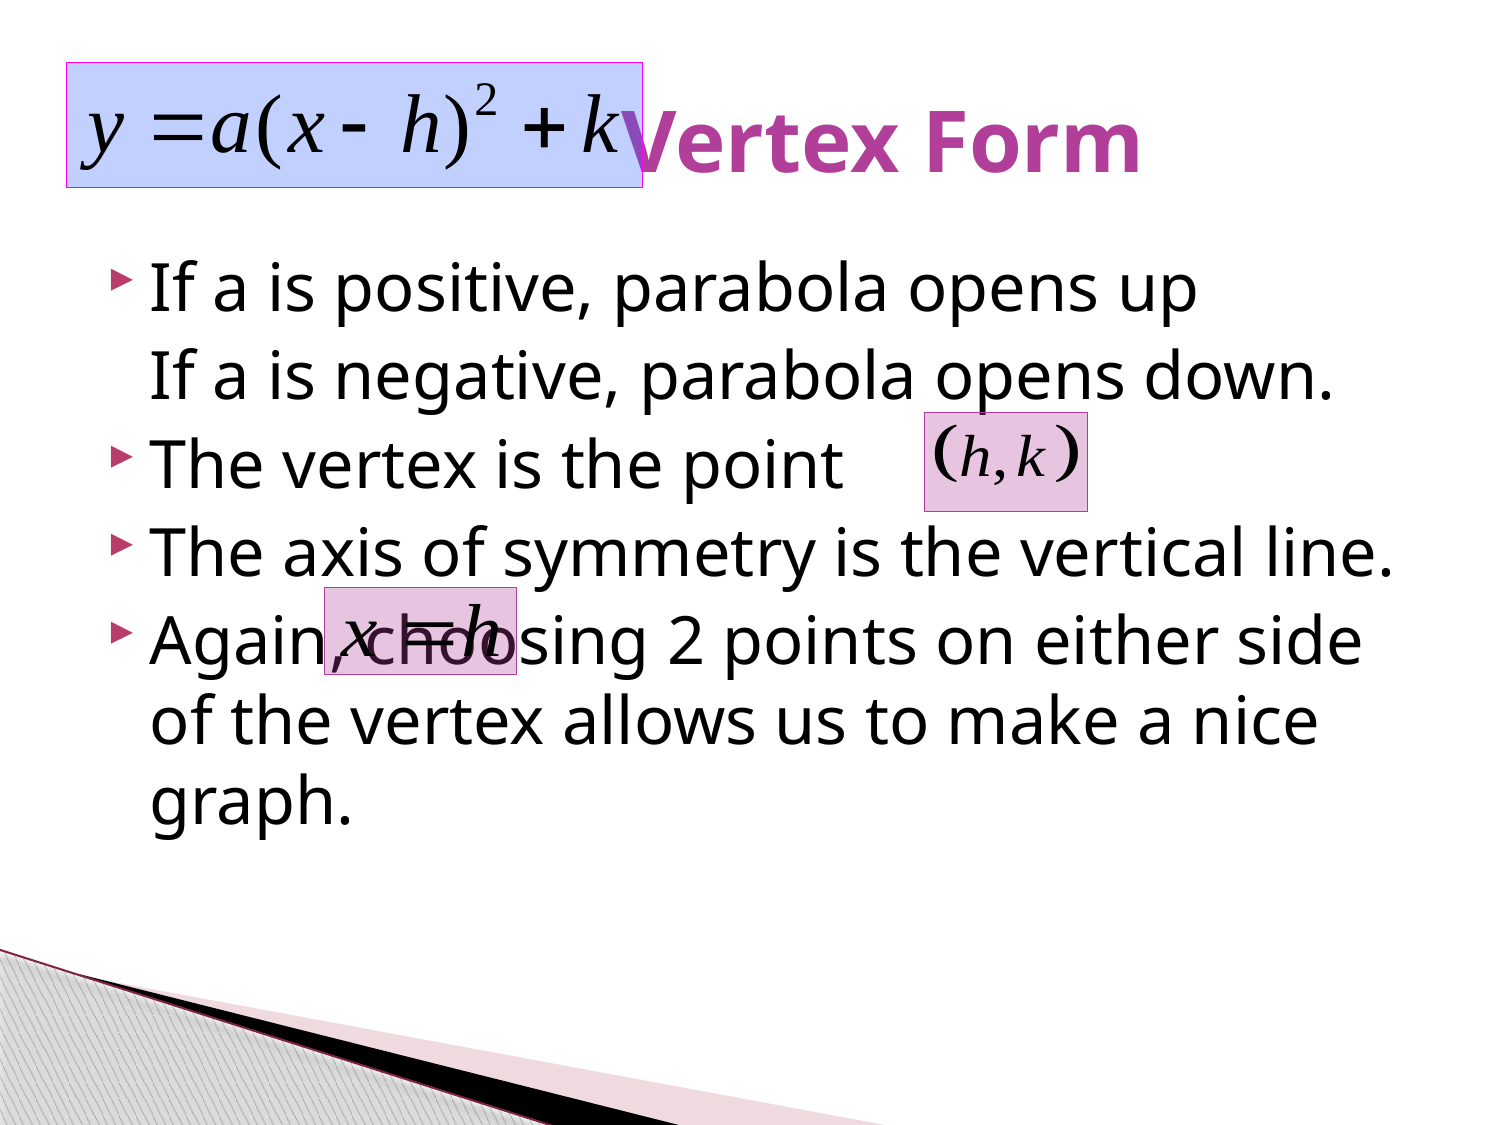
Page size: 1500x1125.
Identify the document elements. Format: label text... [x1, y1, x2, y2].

list If a is positive, parabola opens up If a is negative, parabola opens down. The vertex is the point The axis of symmetry is the vertical line. Again, choosing 2 points on either side of the vertex allows us to make a nice graph. [75, 237, 1425, 980]
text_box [324, 587, 517, 676]
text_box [66, 62, 644, 188]
title Vertex Form [75, 45, 1425, 233]
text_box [924, 412, 1088, 512]
